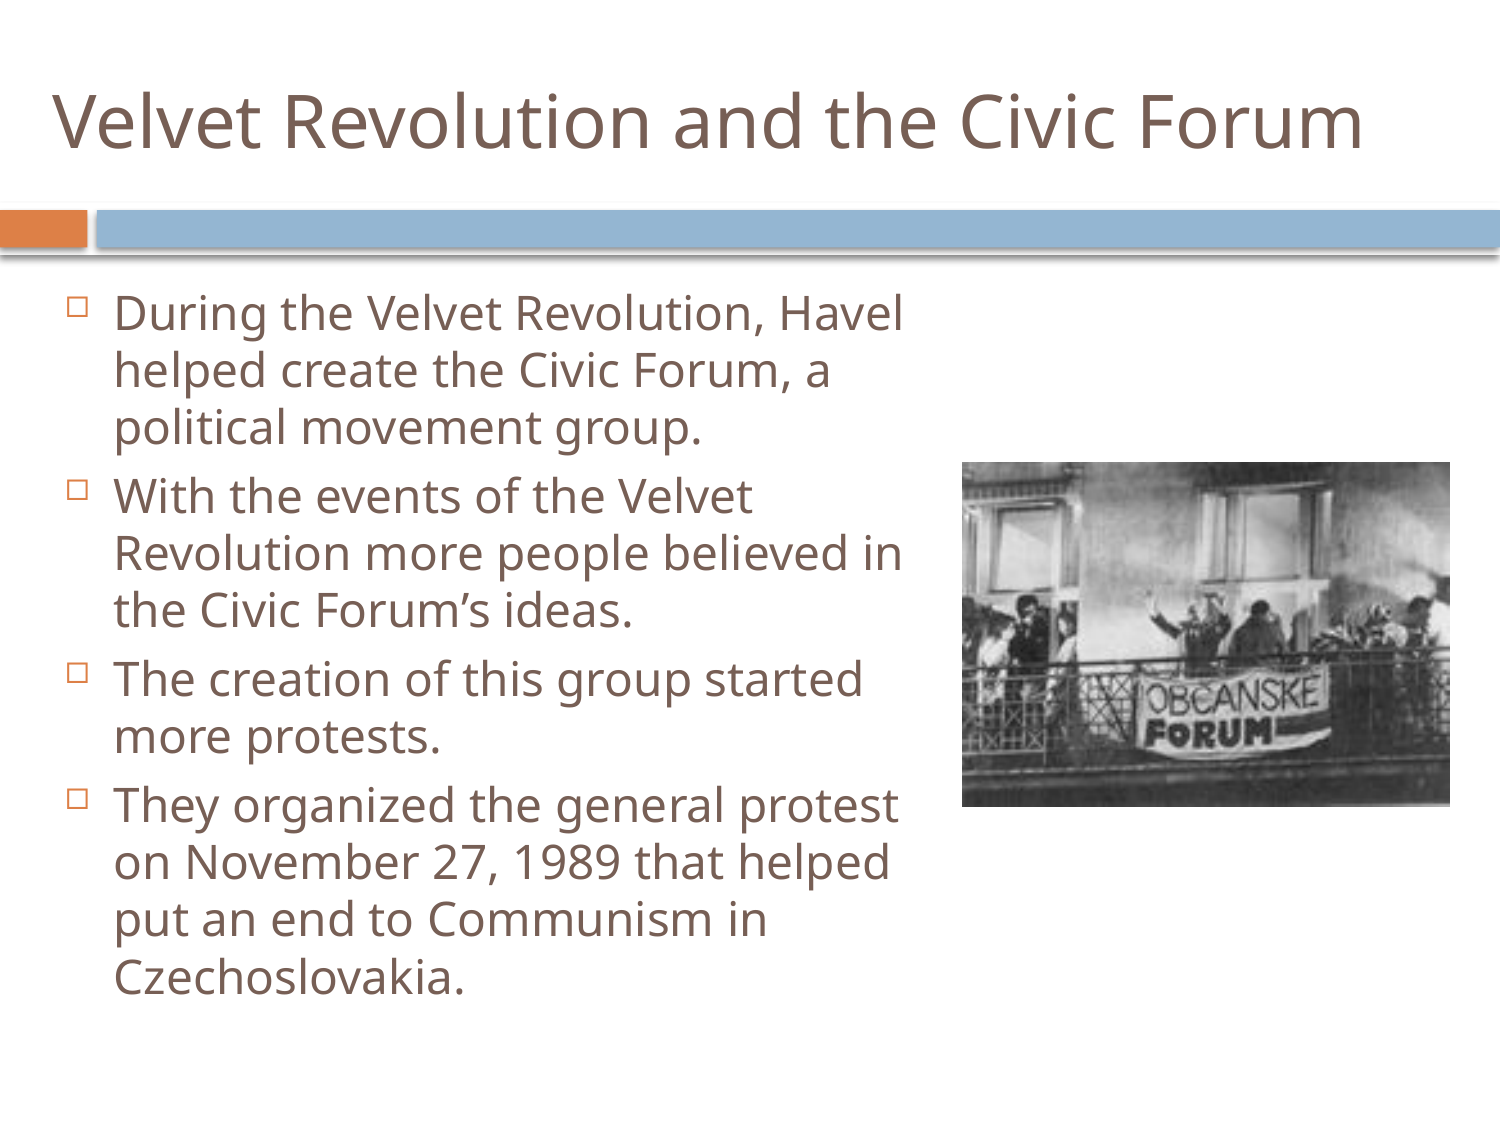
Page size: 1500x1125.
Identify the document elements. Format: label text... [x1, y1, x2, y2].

picture [962, 462, 1451, 807]
title Velvet Revolution and the Civic Forum [37, 37, 1500, 200]
list During the Velvet Revolution, Havel helped create the Civic Forum, a political movement group. With the events of the Velvet Revolution more people believed in the Civic Forum’s ideas. The creation of this group started more protests. They organized the general protest on November 27, 1989 that helped put an end to Communism in Czechoslovakia. [50, 275, 925, 1013]
